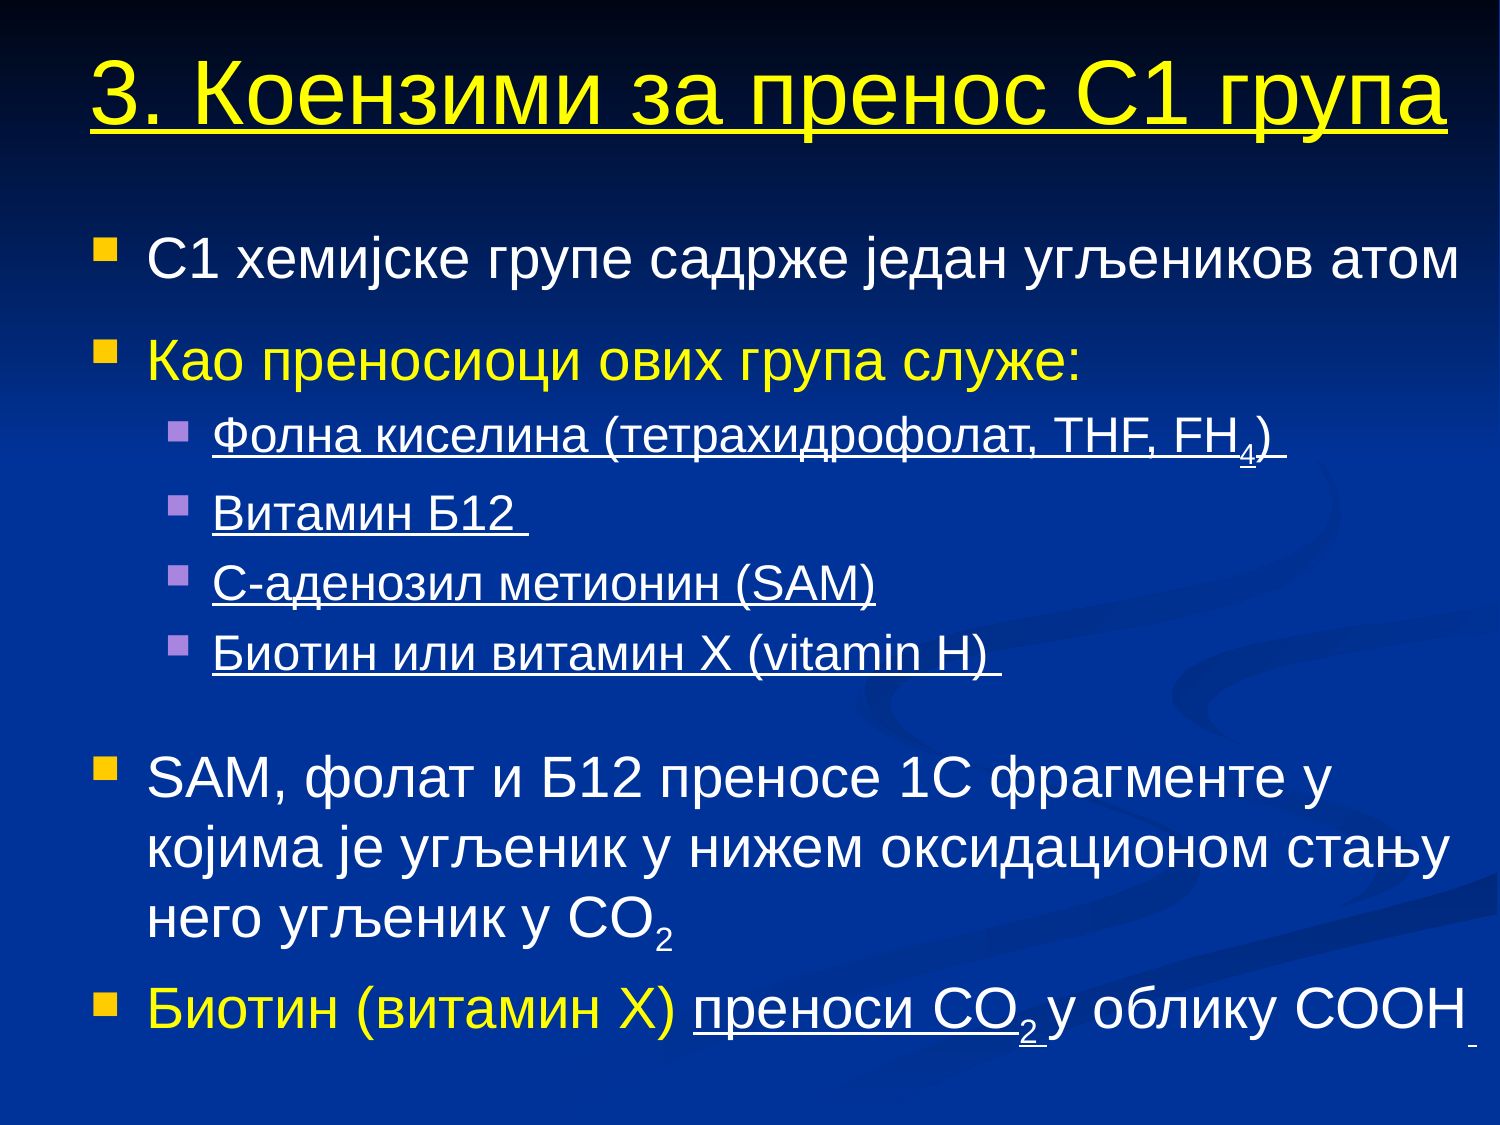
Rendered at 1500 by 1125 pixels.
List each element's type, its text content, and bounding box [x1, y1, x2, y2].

list C1 хемијске групе садрже један угљеников атом Као преносиоци ових група служе: Фолна киселина (тетрахидрофолат, THF, FH4) Витамин Б12 С-аденозил метионин (SAM) Биотин или витамин Х (vitamin H) SАМ, фолат и Б12 преносе 1C фрaгменте у којима је угљеник у нижем оксидационом стању него угљеник у CО2 Биотин (витамин Х) преноси CО2 у облику СООН [75, 212, 1500, 1125]
title 3. Коензими за пренос C1 група [37, 0, 1500, 175]
